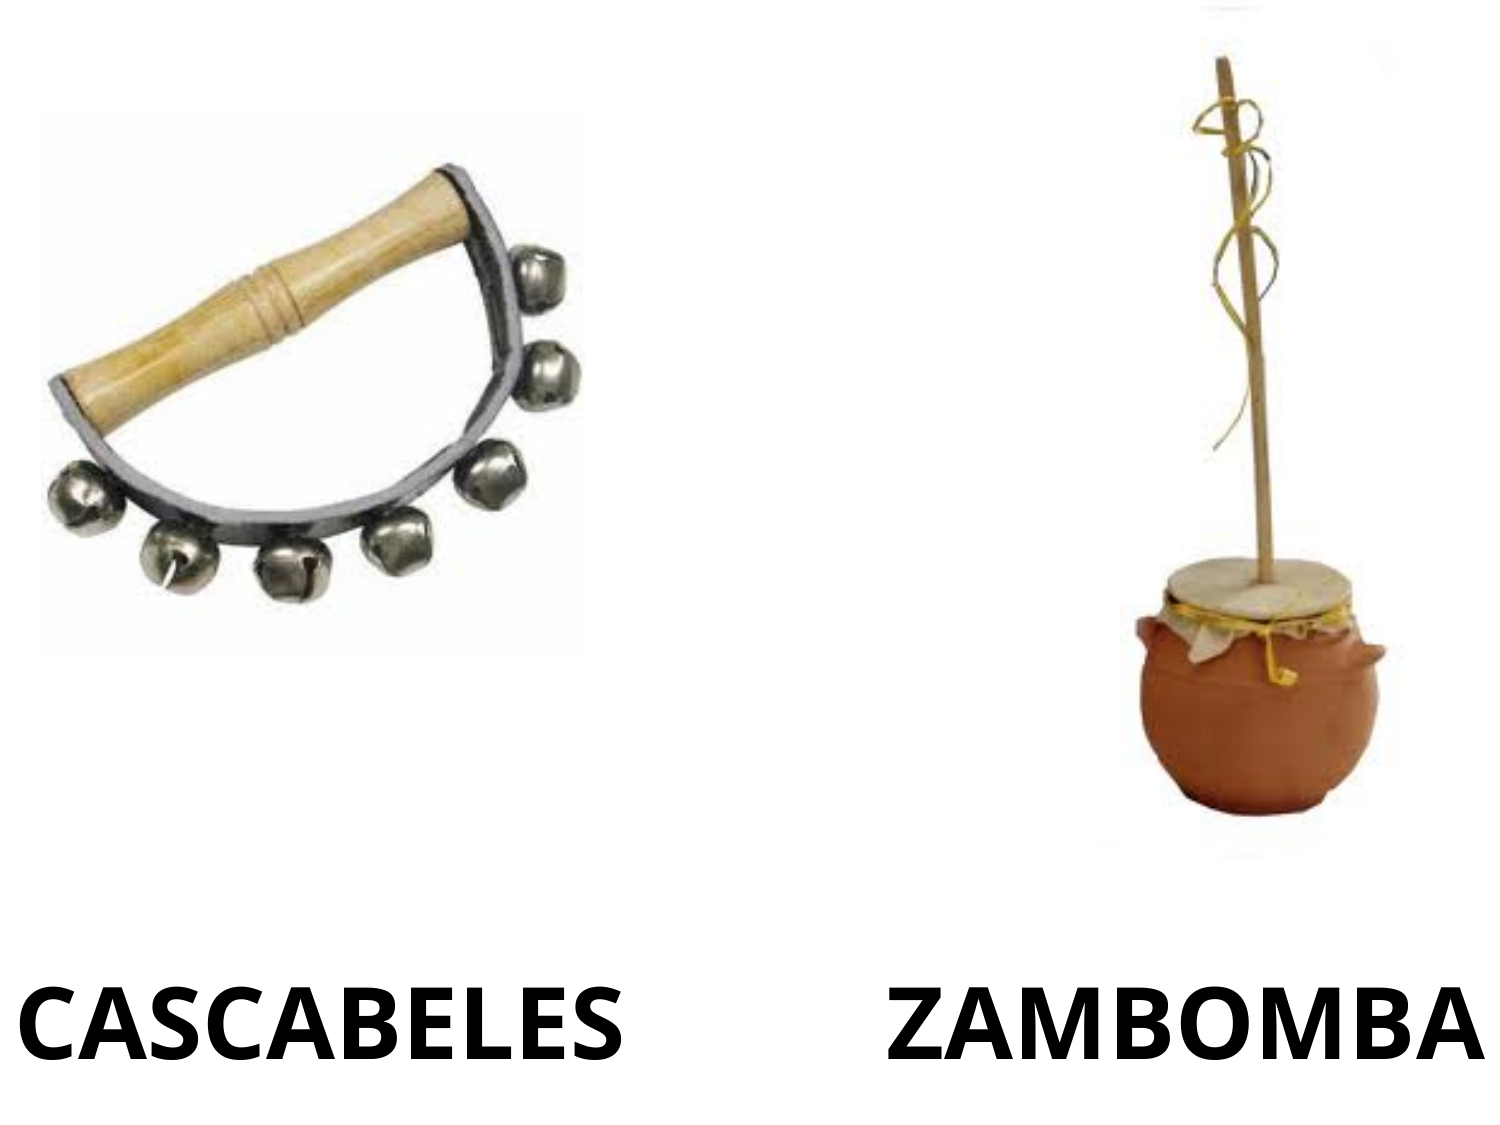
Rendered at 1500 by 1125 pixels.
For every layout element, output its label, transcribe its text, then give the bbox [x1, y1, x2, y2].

text_box ZAMBOMBA [862, 952, 1500, 1087]
text_box CASCABELES [0, 952, 703, 1087]
picture [1080, 0, 1454, 860]
picture [41, 113, 585, 658]
